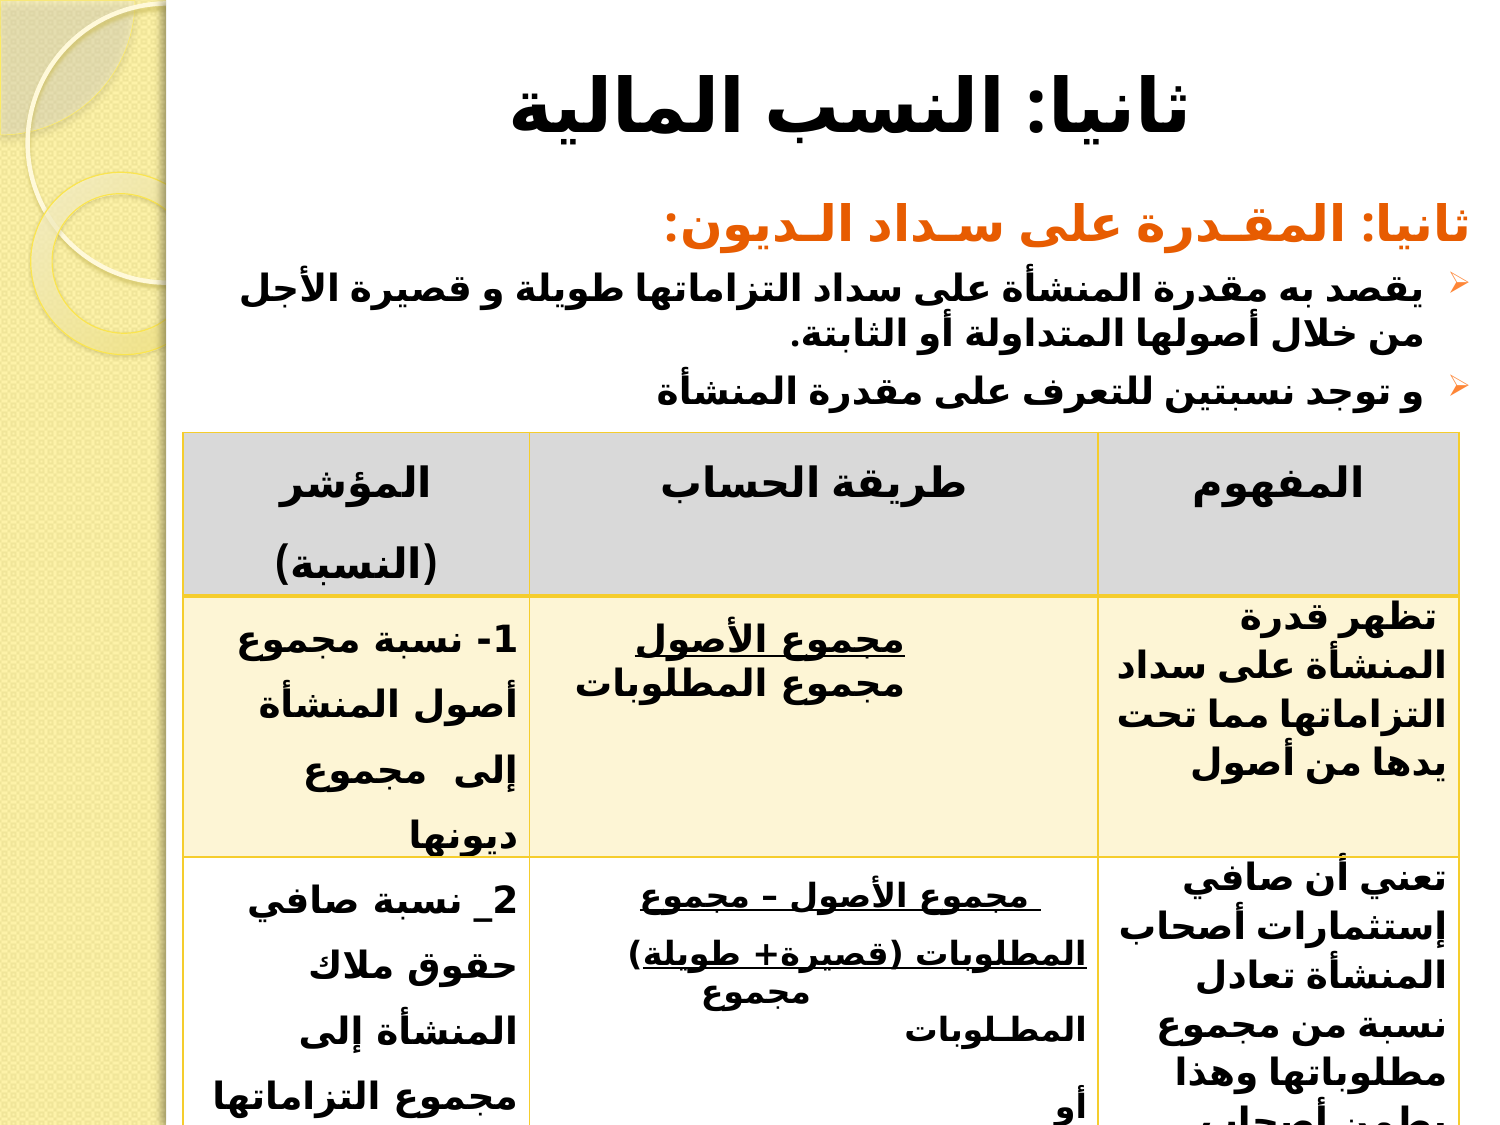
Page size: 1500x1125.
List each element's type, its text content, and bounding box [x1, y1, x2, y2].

table_cell مجموع الأصول مجموع المطلوبات [530, 598, 1097, 856]
list ثانيا: المقـدرة على سـداد الـديون: يقصد به مقدرة المنشأة على سداد التزاماتها طويلة و قصيرة الأجل من خلال أصولها المتداولة أو الثابتة. و توجد نسبتين للتعرف على مقدرة المنشأة [183, 184, 1500, 1083]
title ثانيا: النسب المالية [235, 45, 1466, 161]
table_header المفهوم [1099, 433, 1458, 594]
table_cell 1- نسبة مجموع أصول المنشأة إلى مجموع ديونها [184, 598, 529, 856]
table_cell مجموع الأصول – مجموع المطلوبات (قصيرة+ طويلة) مجموع المطـلوبات أو صافي حقوق ملاك مجموع المطـلوبات [530, 858, 1097, 1125]
table_cell تظهر قدرة المنشأة على سداد التزاماتها مما تحت يدها من أصول [1099, 598, 1458, 856]
table_cell تعني أن صافي إستثمارات أصحاب المنشأة تعادل نسبة من مجموع مطلوباتها وهذا يطمن أصحاب المنشأة وأصحاب الديون ن أن لديهم ما يغطي التزاماتهم ويزيد أو معرفة مدى قدرة حقوق الملاك على تغطية التزامات الشركة [1099, 858, 1458, 1125]
table_header المؤشر (النسبة) [184, 433, 529, 594]
table_header طريقة الحساب [530, 433, 1097, 594]
table_cell 2_ نسبة صافي حقوق ملاك المنشأة إلى مجموع التزاماتها [184, 858, 529, 1125]
